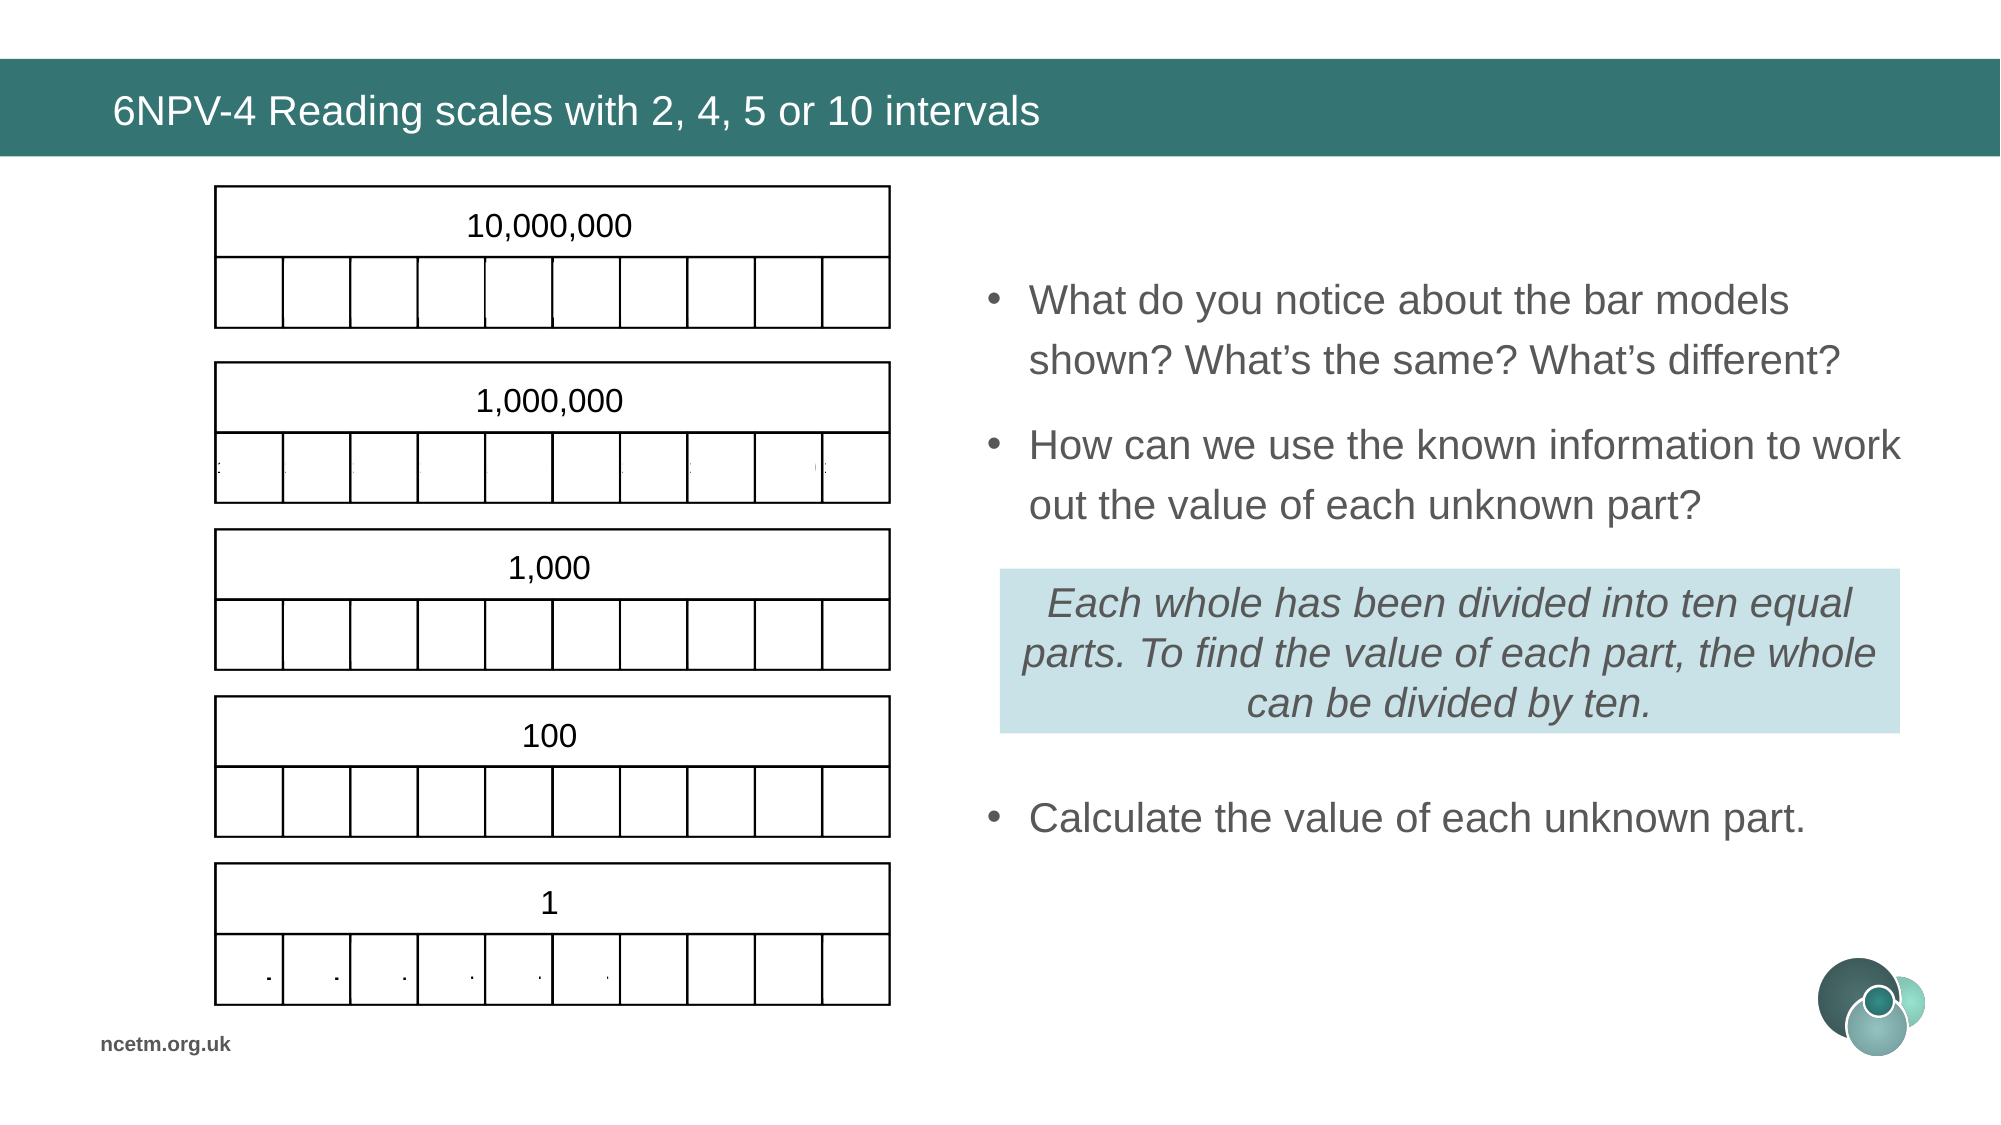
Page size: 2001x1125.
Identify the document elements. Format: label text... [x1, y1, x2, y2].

picture [214, 695, 891, 839]
title 6NPV-4 Reading scales with 2, 4, 5 or 10 intervals [97, 76, 1945, 147]
picture [214, 360, 891, 504]
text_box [222, 941, 882, 999]
text_box 100,000 [202, 449, 209, 485]
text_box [214, 862, 891, 937]
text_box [222, 771, 878, 829]
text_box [218, 261, 884, 318]
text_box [218, 604, 884, 661]
text_box What do you notice about the bar models shown? What’s the same? What’s different? How can we use the known information to work out the value of each unknown part? Calculate the value of each unknown part. [972, 255, 1925, 929]
picture [214, 528, 891, 672]
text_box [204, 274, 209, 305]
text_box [210, 938, 896, 996]
picture [1818, 958, 1925, 1056]
picture [214, 185, 891, 329]
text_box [219, 438, 886, 495]
